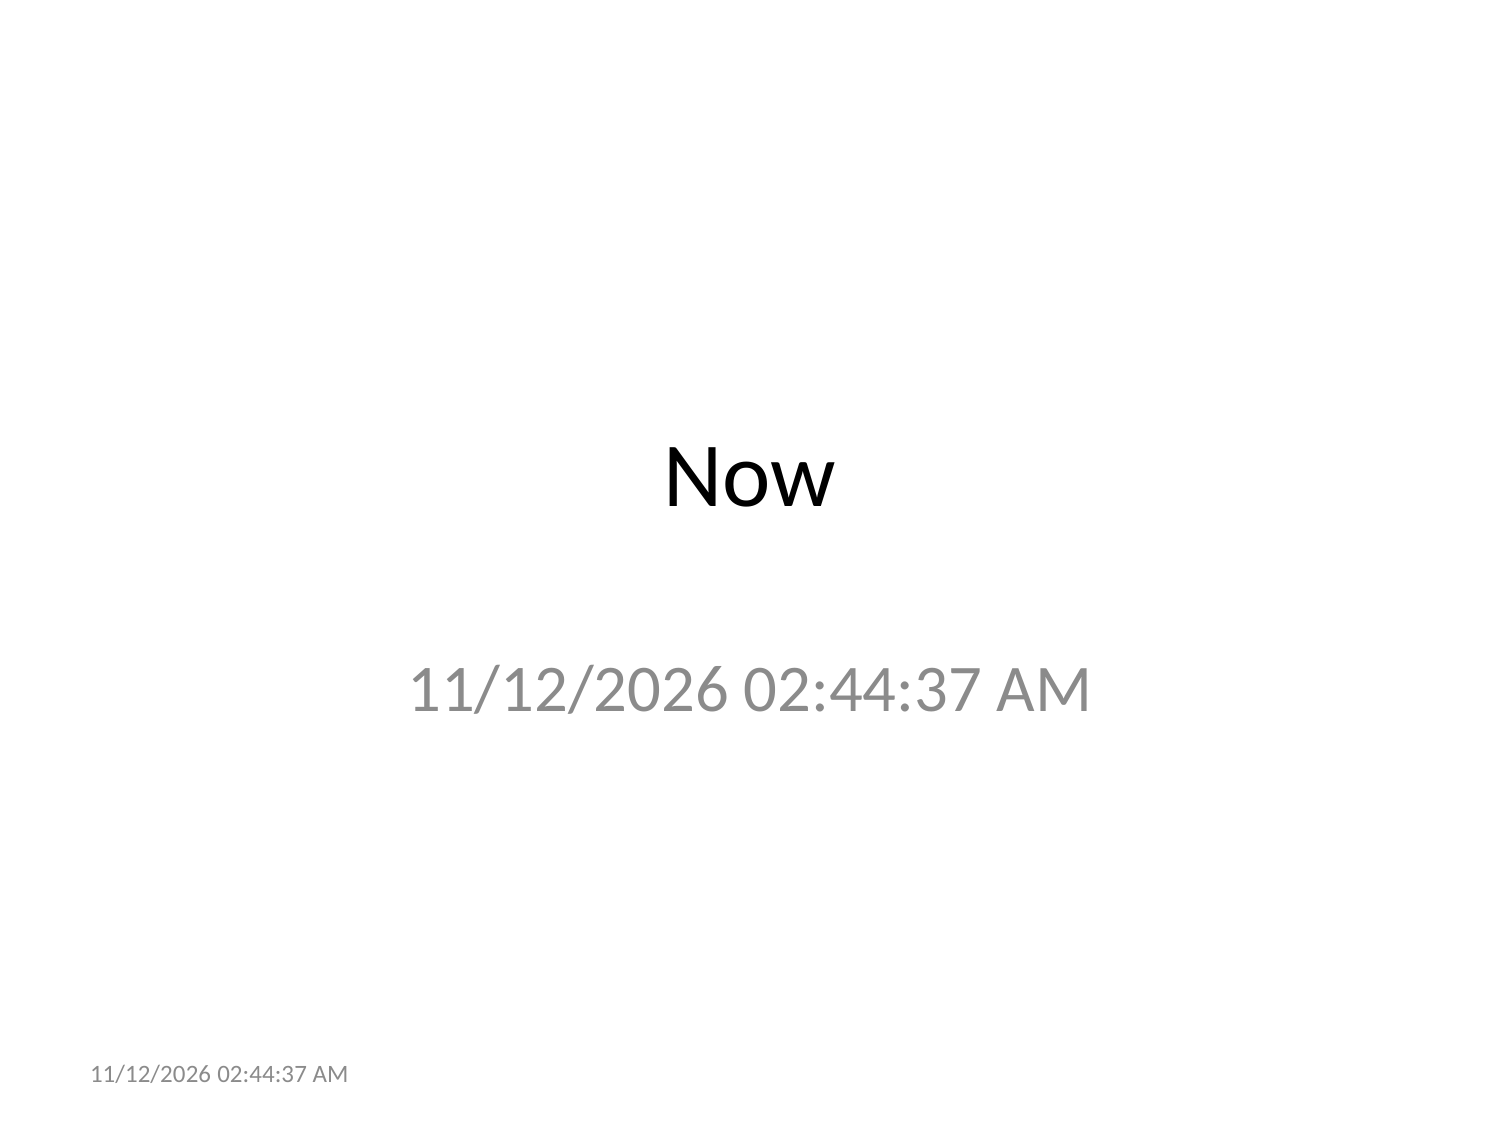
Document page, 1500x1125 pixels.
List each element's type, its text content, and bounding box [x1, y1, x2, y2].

title Now [112, 349, 1388, 591]
subtitle 2011-12-19 10:20:04 AM [225, 637, 1275, 925]
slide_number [75, 1042, 425, 1103]
